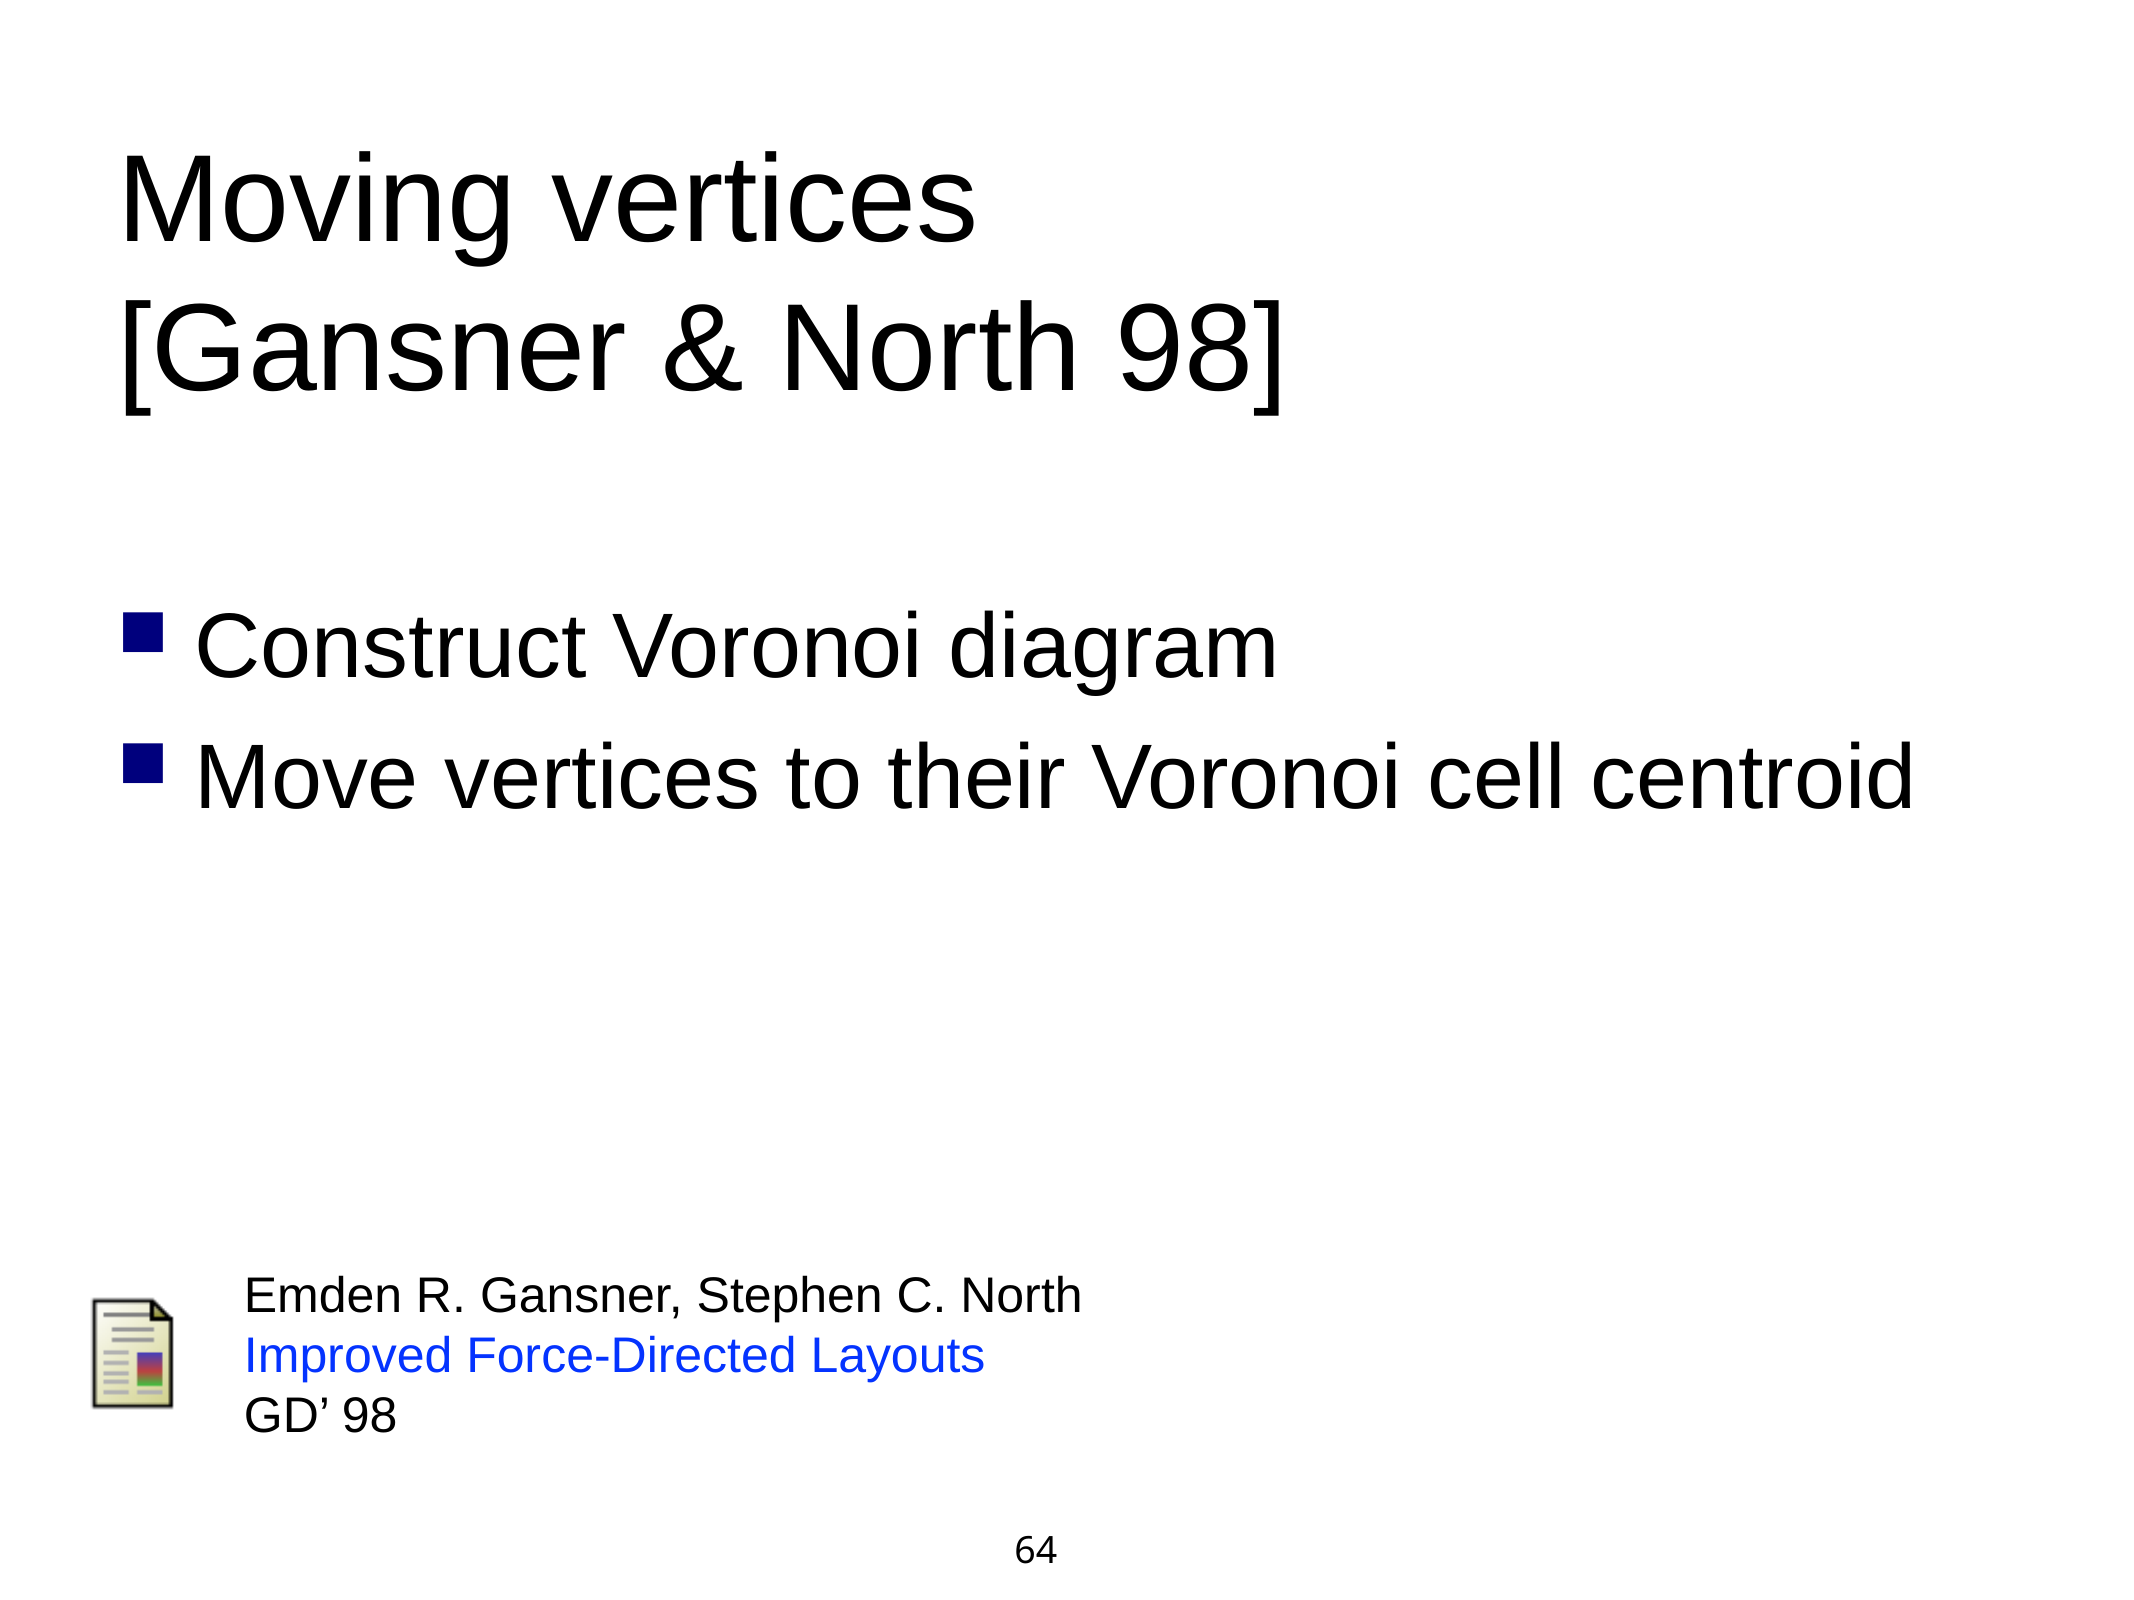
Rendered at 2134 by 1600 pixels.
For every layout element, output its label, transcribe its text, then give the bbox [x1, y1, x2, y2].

text_box Emden R. Gansner, Stephen C. North Improved Force-Directed Layouts GD’ 98 [235, 1235, 1987, 1470]
picture [83, 1285, 184, 1420]
list Construct Voronoi diagram Move vertices to their Voronoi cell centroid [106, 574, 2028, 1370]
slide_number 64 [1004, 1517, 1067, 1581]
title Moving vertices [Gansner & North 98] [106, 106, 2028, 428]
